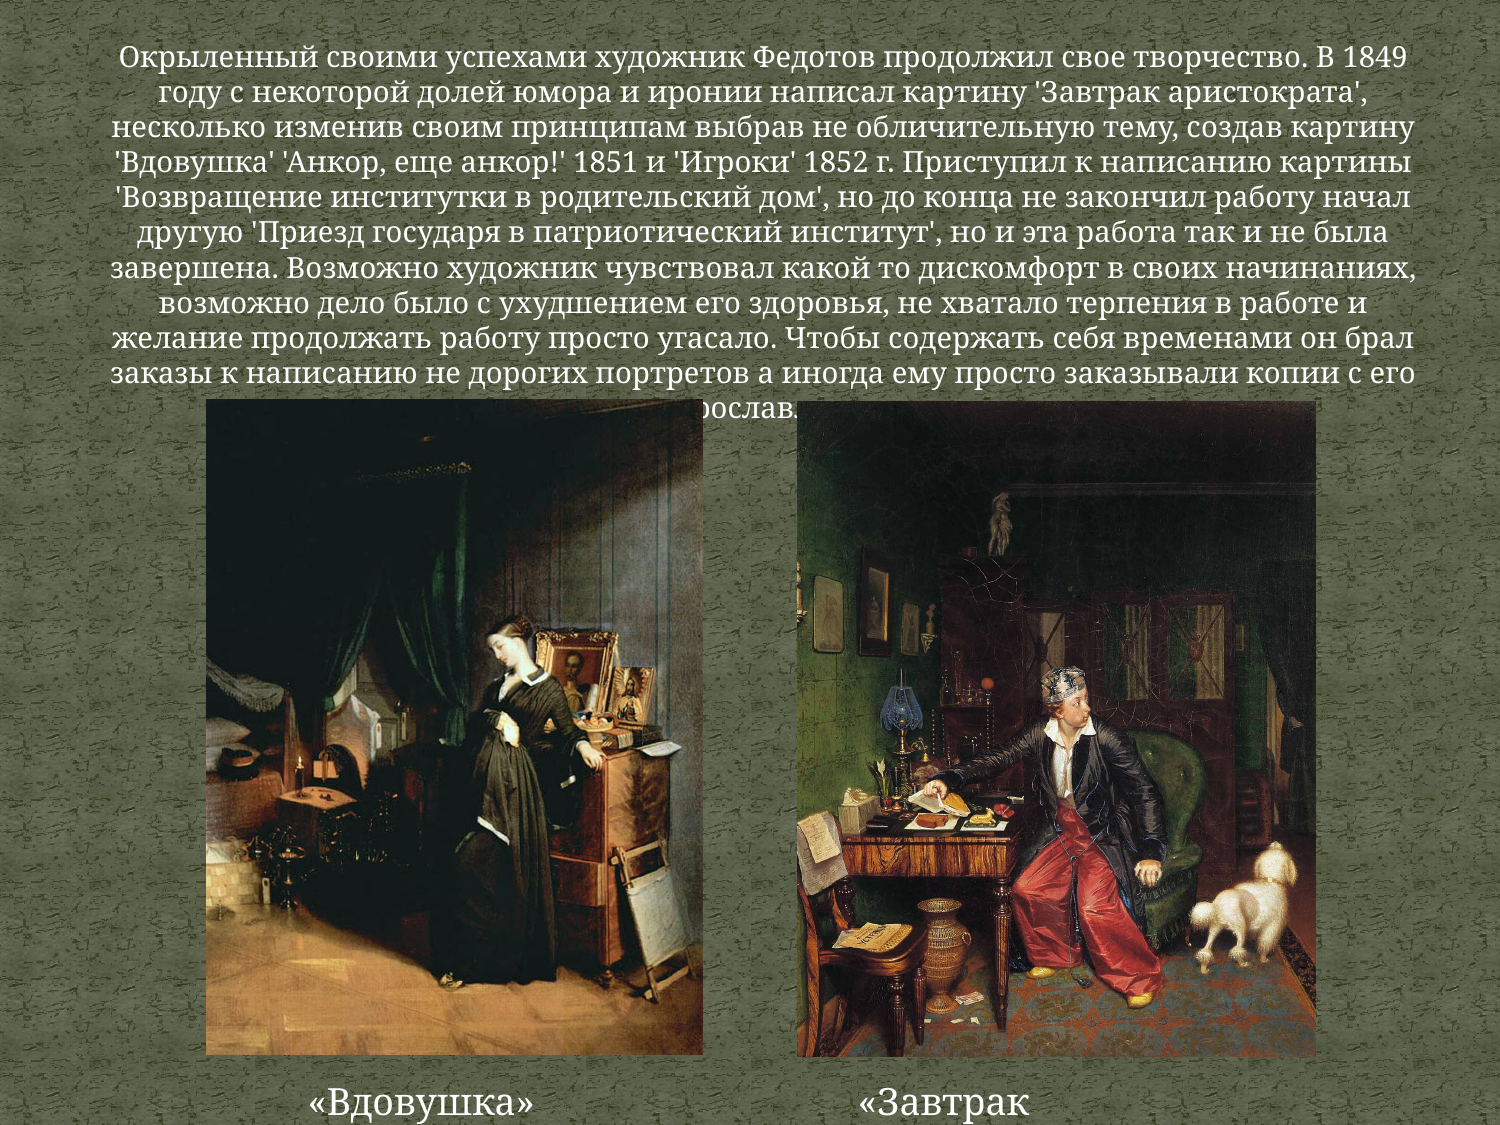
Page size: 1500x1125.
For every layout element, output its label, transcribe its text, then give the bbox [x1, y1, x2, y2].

picture [206, 399, 703, 1055]
picture [797, 401, 1316, 1057]
text_box «Вдовушка» [253, 1070, 668, 1125]
text_box «Завтрак аристократа» [814, 1070, 1311, 1125]
list Окрыленный своими успехами художник Федотов продолжил свое творчество. В 1849 году с некоторой долей юмора и иронии написал картину 'Завтрак аристократа', несколько изменив своим принципам выбрав не обличительную тему, создав картину 'Вдовушка' 'Анкор, еще анкор!' 1851 и 'Игроки' 1852 г. Приступил к написанию картины 'Возвращение институтки в родительский дом', но до конца не закончил работу начал другую 'Приезд государя в патриотический институт', но и эта работа так и не была завершена. Возможно художник чувствовал какой то дискомфорт в своих начинаниях, возможно дело было с ухудшением его здоровья, не хватало терпения в работе и желание продолжать работу просто угасало. Чтобы содержать себя временами он брал заказы к написанию не дорогих портретов а иногда ему просто заказывали копии с его старых уже прославленных картин. [88, 30, 1439, 781]
